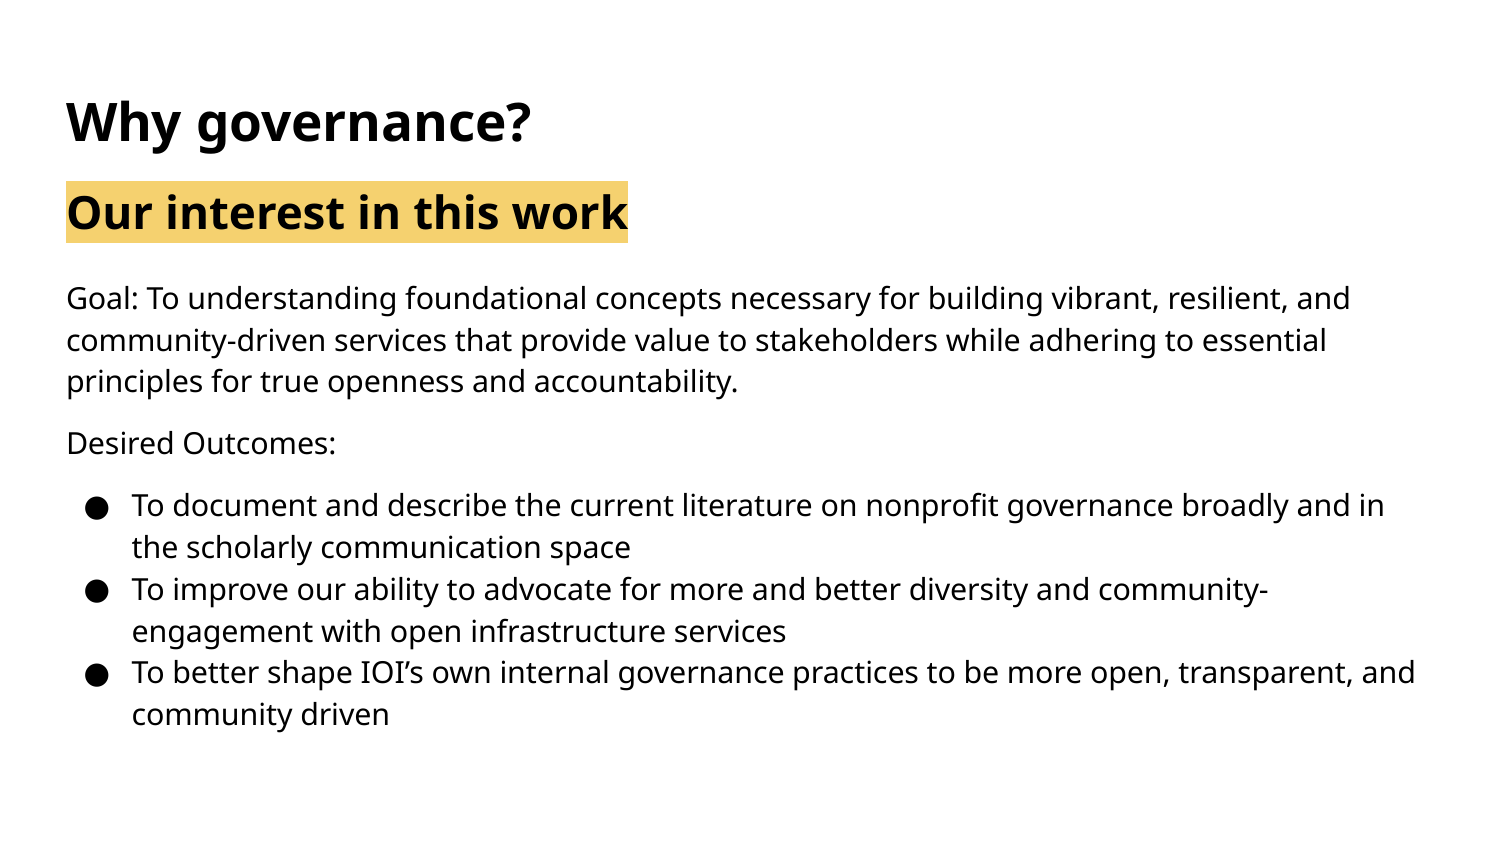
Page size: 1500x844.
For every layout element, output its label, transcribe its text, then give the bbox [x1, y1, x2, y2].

list Goal: To understanding foundational concepts necessary for building vibrant, resilient, and community-driven services that provide value to stakeholders while adhering to essential principles for true openness and accountability. Desired Outcomes: To document and describe the current literature on nonprofit governance broadly and in the scholarly communication space To improve our ability to advocate for more and better diversity and community-engagement with open infrastructure services To better shape IOI’s own internal governance practices to be more open, transparent, and community driven [51, 258, 1449, 750]
title Why governance? [51, 72, 1449, 167]
subtitle Our interest in this work [51, 160, 1217, 281]
